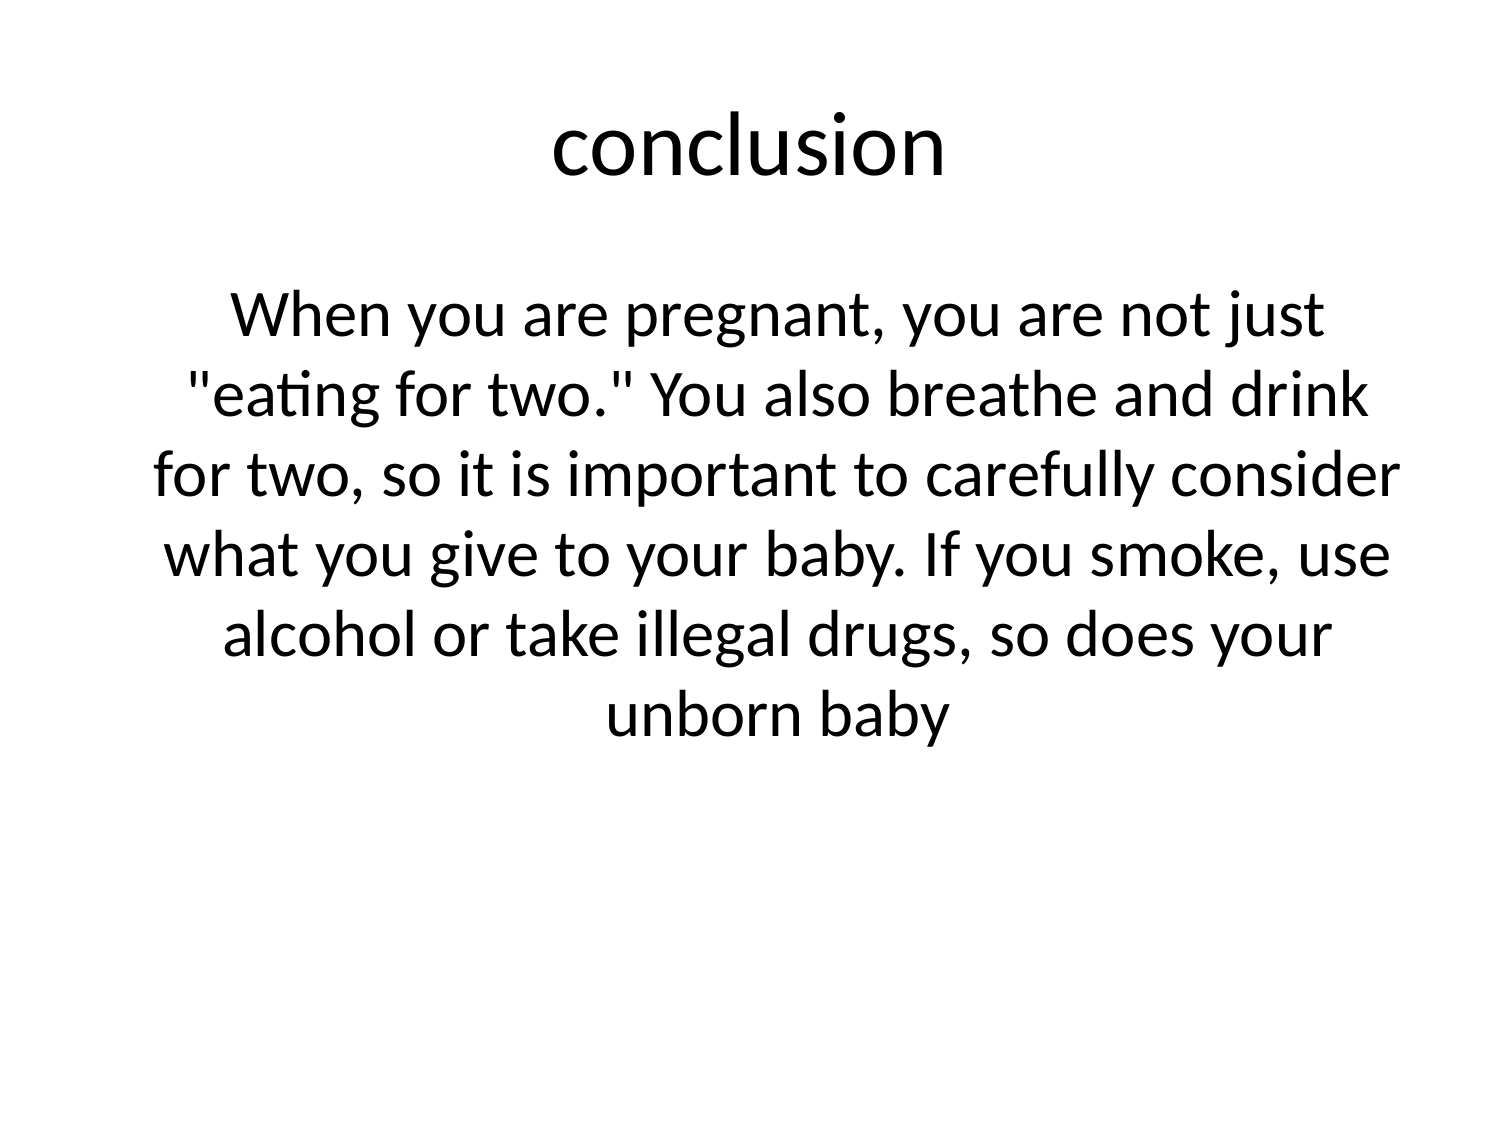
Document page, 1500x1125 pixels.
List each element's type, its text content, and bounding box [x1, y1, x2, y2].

title conclusion [75, 45, 1425, 233]
list When you are pregnant, you are not just "eating for two." You also breathe and drink for two, so it is important to carefully consider what you give to your baby. If you smoke, use alcohol or take illegal drugs, so does your unborn baby [75, 262, 1425, 1005]
